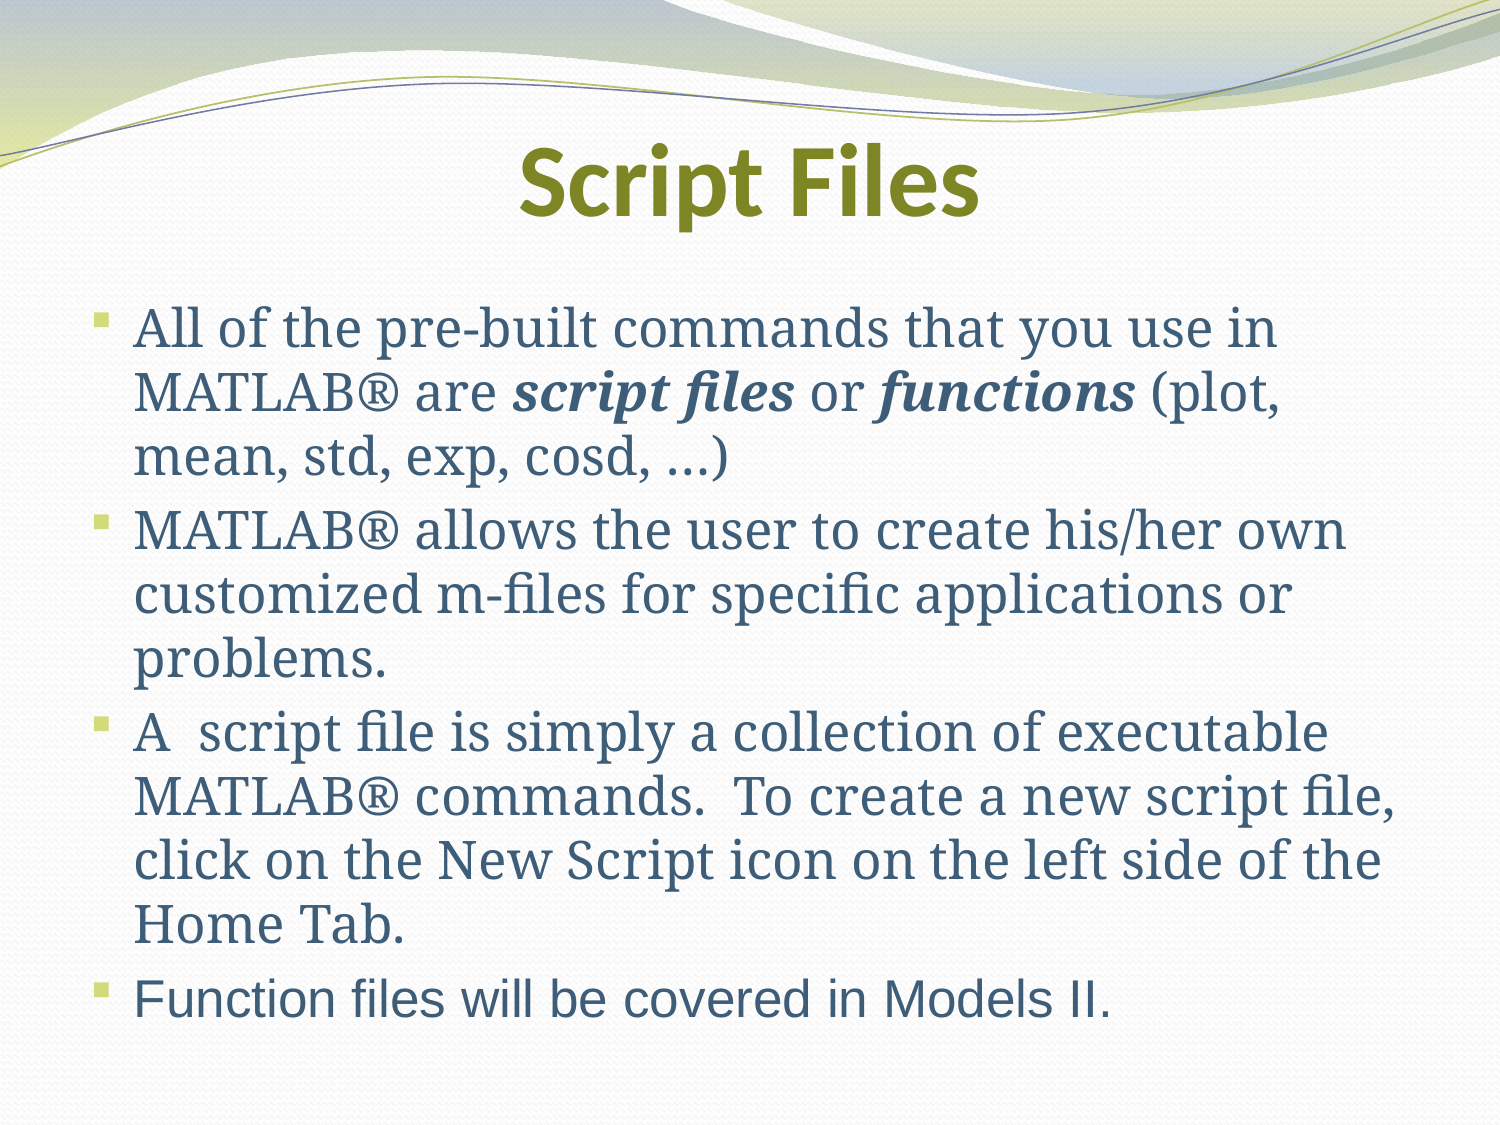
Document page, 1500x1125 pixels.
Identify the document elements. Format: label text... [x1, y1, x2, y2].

list All of the pre-built commands that you use in MATLAB® are script files or functions (plot, mean, std, exp, cosd, …) MATLAB® allows the user to create his/her own customized m-files for specific applications or problems. A script file is simply a collection of executable MATLAB® commands. To create a new script file, click on the New Script icon on the left side of the Home Tab. Function files will be covered in Models II. [75, 287, 1450, 1038]
title Script Files [75, 50, 1425, 238]
